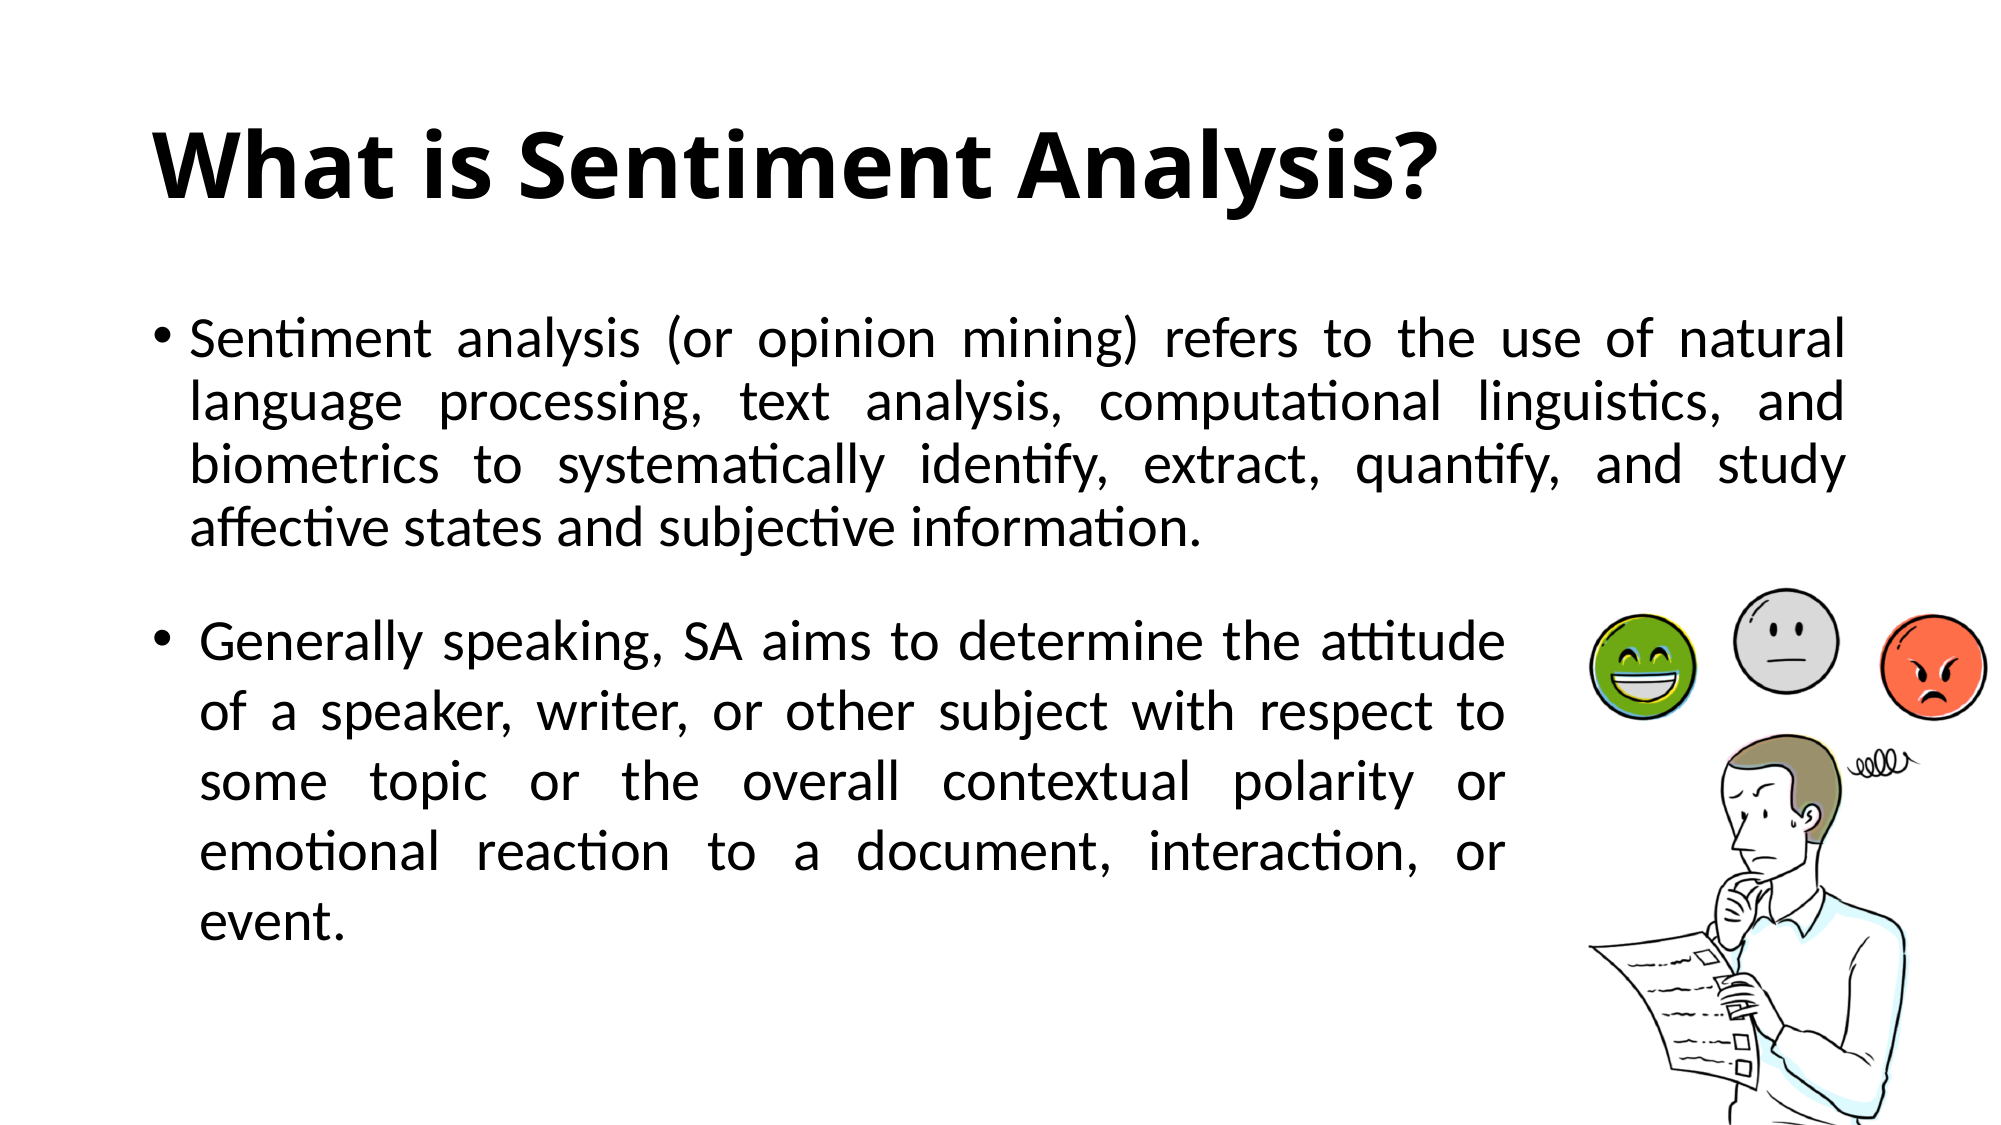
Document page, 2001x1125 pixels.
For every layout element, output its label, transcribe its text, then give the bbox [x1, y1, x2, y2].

title What is Sentiment Analysis? [137, 59, 1863, 278]
list Sentiment analysis (or opinion mining) refers to the use of natural language processing, text analysis, computational linguistics, and biometrics to systematically identify, extract, quantify, and study affective states and subjective information. [137, 299, 1863, 569]
picture [1576, 568, 2000, 1125]
text_box Generally speaking, SA aims to determine the attitude of a speaker, writer, or other subject with respect to some topic or the overall contextual polarity or emotional reaction to a document, interaction, or event. [137, 594, 1522, 1030]
